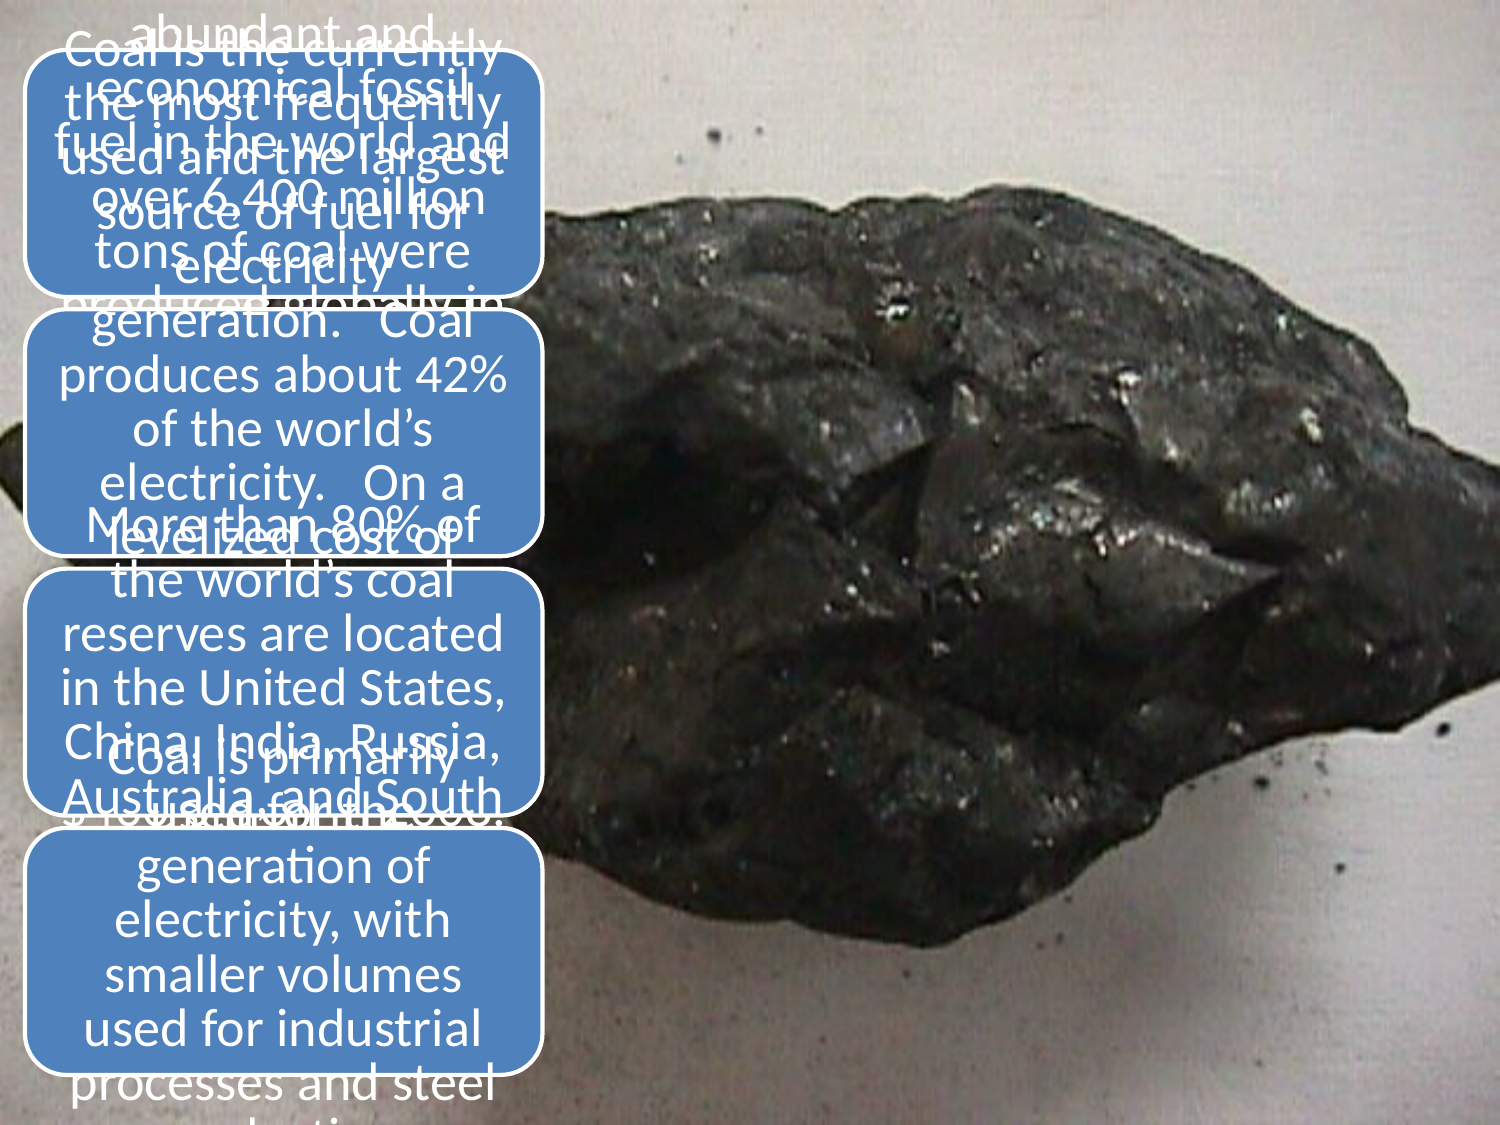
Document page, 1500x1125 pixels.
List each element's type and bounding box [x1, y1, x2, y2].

text_box [24, 49, 1463, 1076]
picture [0, 0, 1500, 1125]
